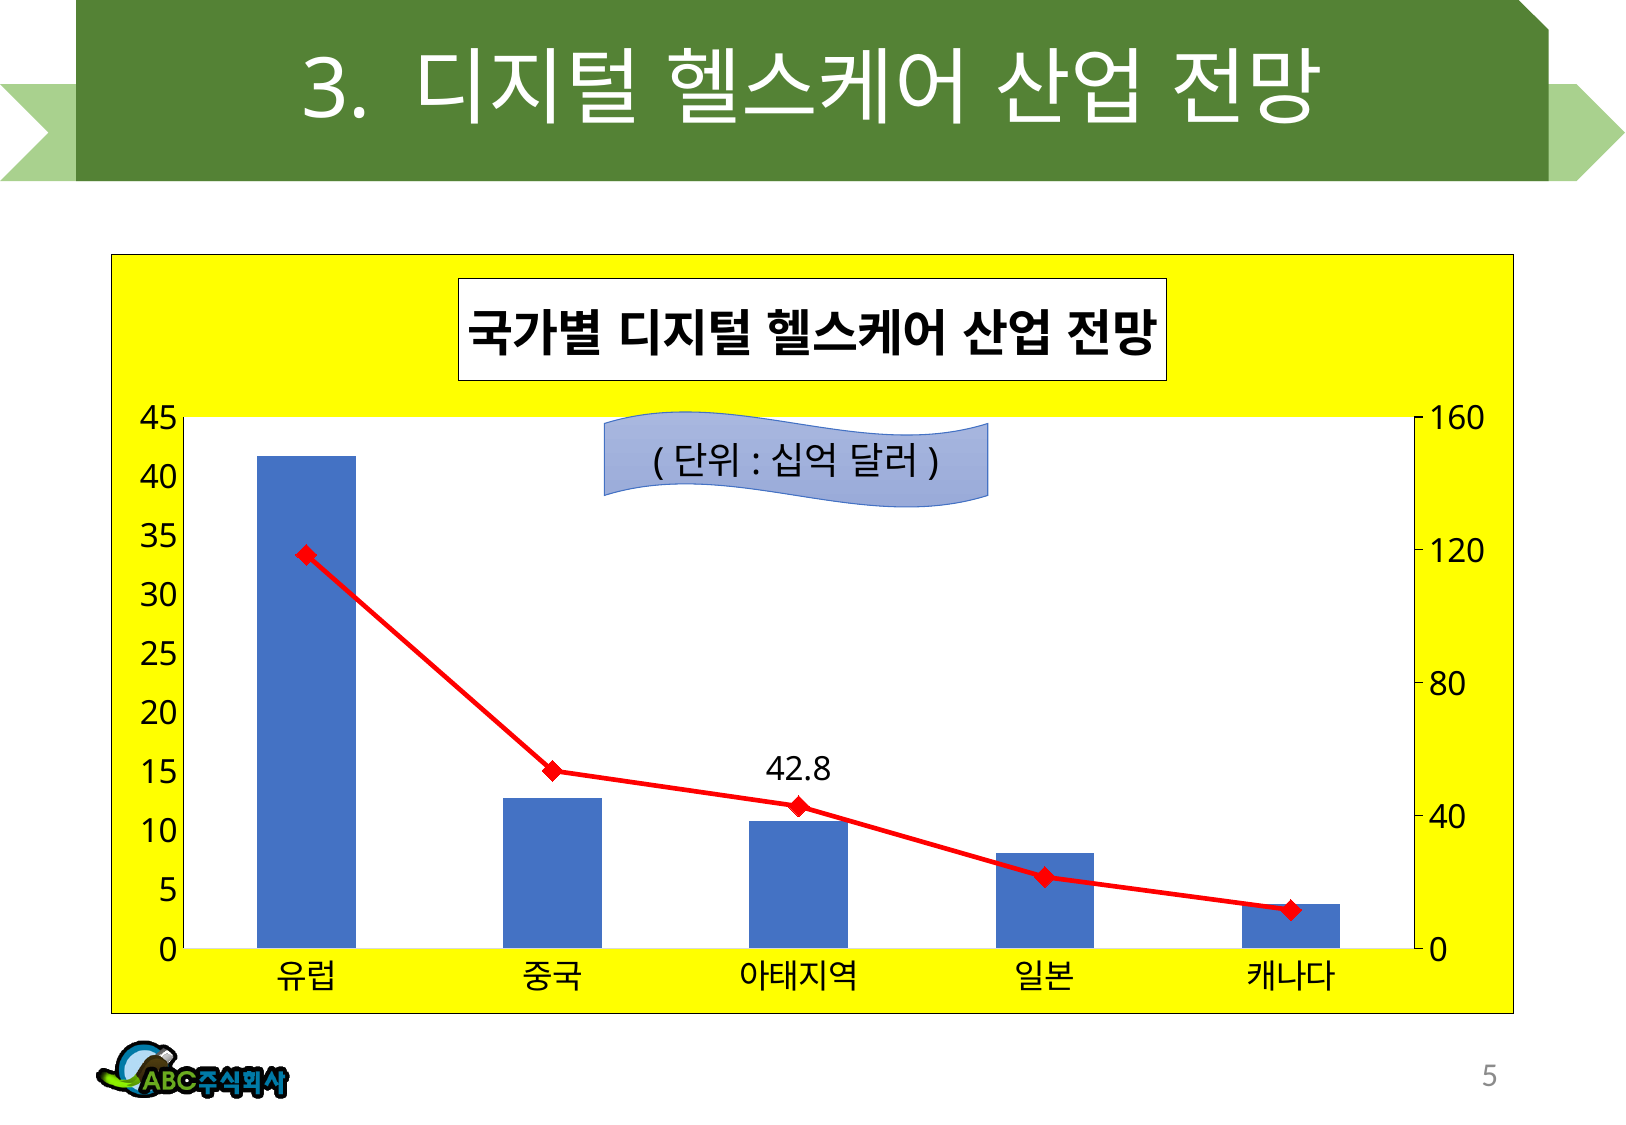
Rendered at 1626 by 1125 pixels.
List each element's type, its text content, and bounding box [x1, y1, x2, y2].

picture [87, 1034, 295, 1103]
title 3. 디지털 헬스케어 산업 전망 [0, 0, 1625, 182]
slide_number 5 [1147, 1042, 1514, 1103]
chart [111, 254, 1514, 1014]
